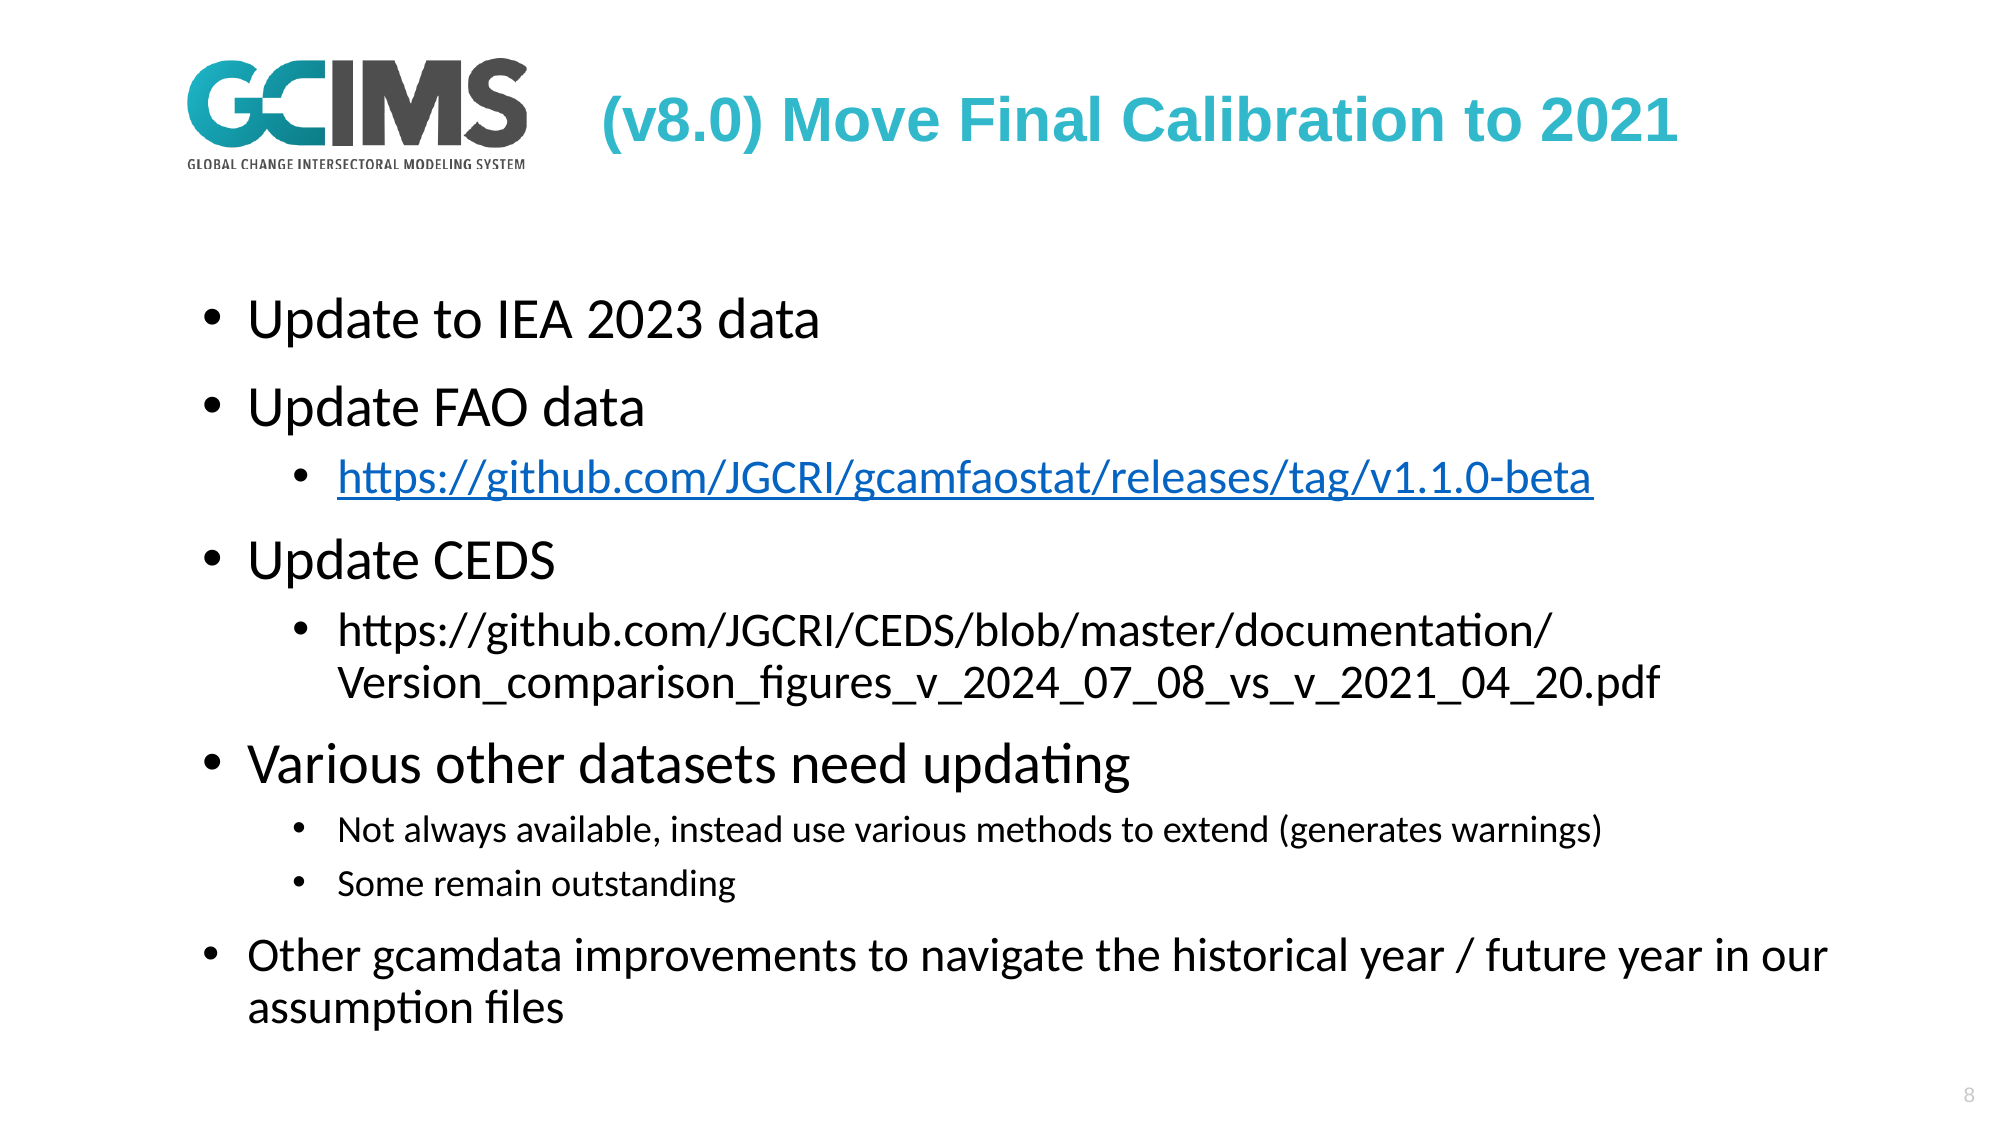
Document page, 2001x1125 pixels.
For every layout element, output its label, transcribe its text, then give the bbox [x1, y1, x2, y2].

slide_number 8 [1913, 1062, 1975, 1125]
title (v8.0) Move Final Calibration to 2021 [601, 37, 1938, 163]
text_box Update to IEA 2023 data Update FAO data https://github.com/JGCRI/gcamfaostat/releases/tag/v1.1.0-beta Update CEDS https://github.com/JGCRI/CEDS/blob/master/documentation/Version_comparison_figures_v_2024_07_08_vs_v_2021_04_20.pdf Various other datasets need updating Not always available, instead use various methods to extend (generates warnings) Some remain outstanding Other gcamdata improvements to navigate the historical year / future year in our assumption files [187, 281, 1938, 1032]
